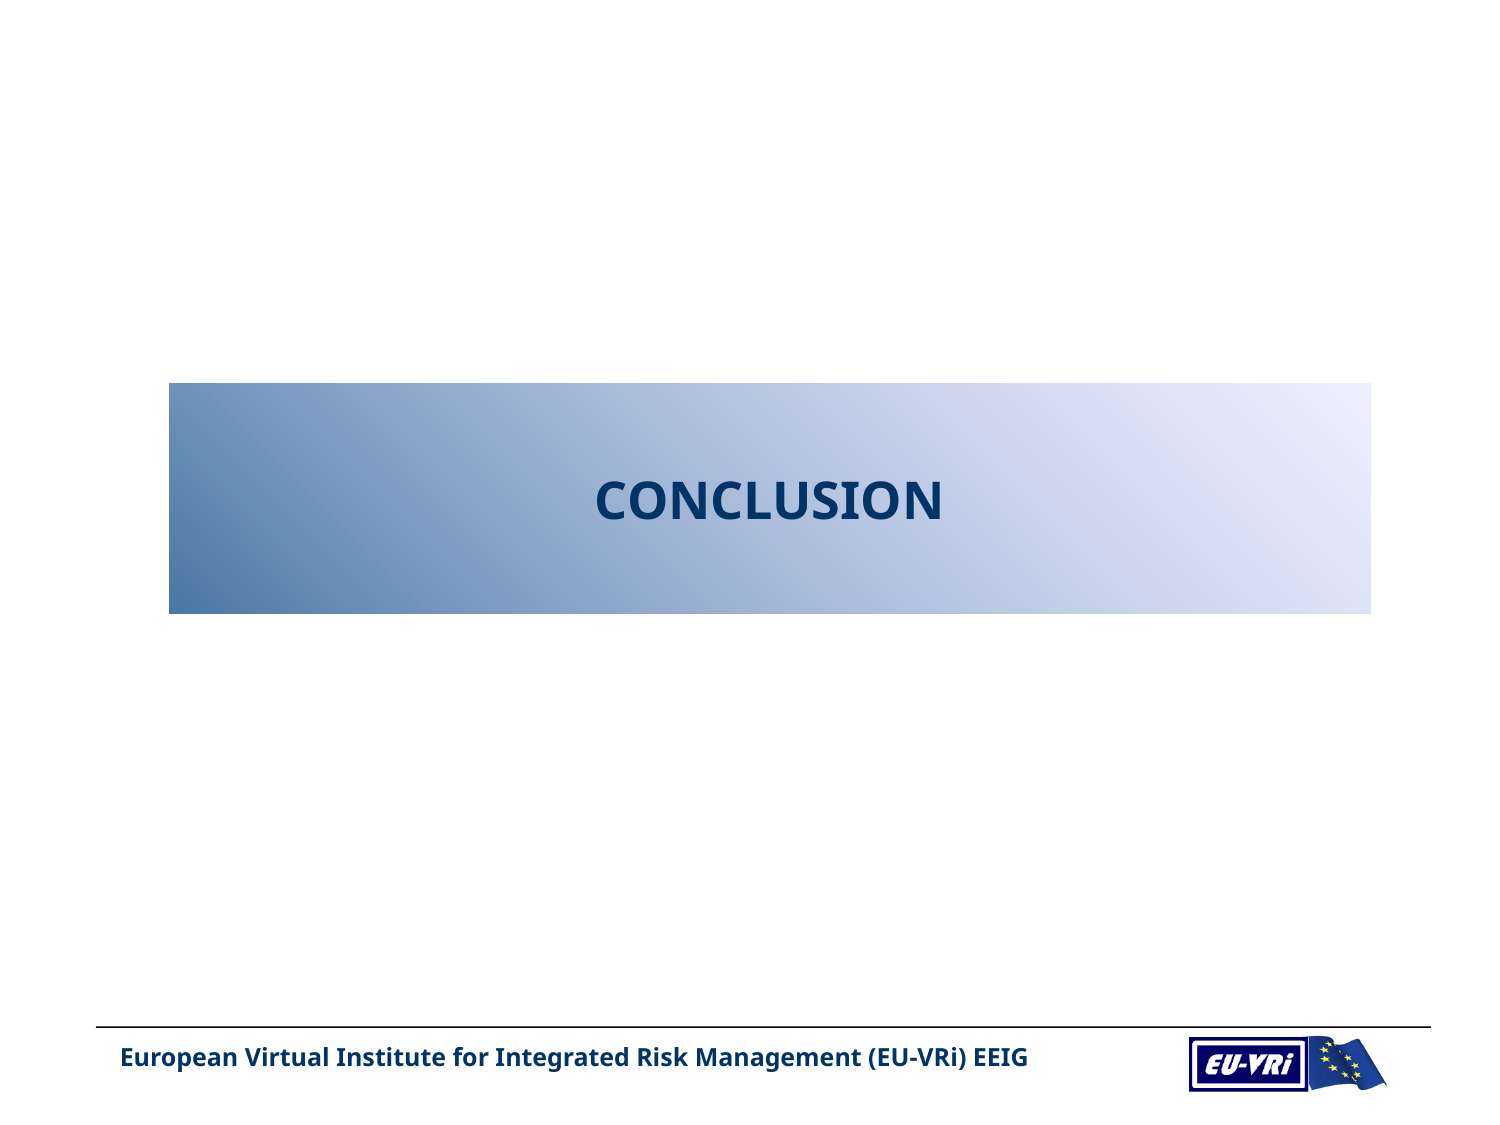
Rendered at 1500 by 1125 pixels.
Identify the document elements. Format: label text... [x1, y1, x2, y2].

picture [1189, 1035, 1387, 1092]
title CONCLUSION [168, 383, 1371, 614]
